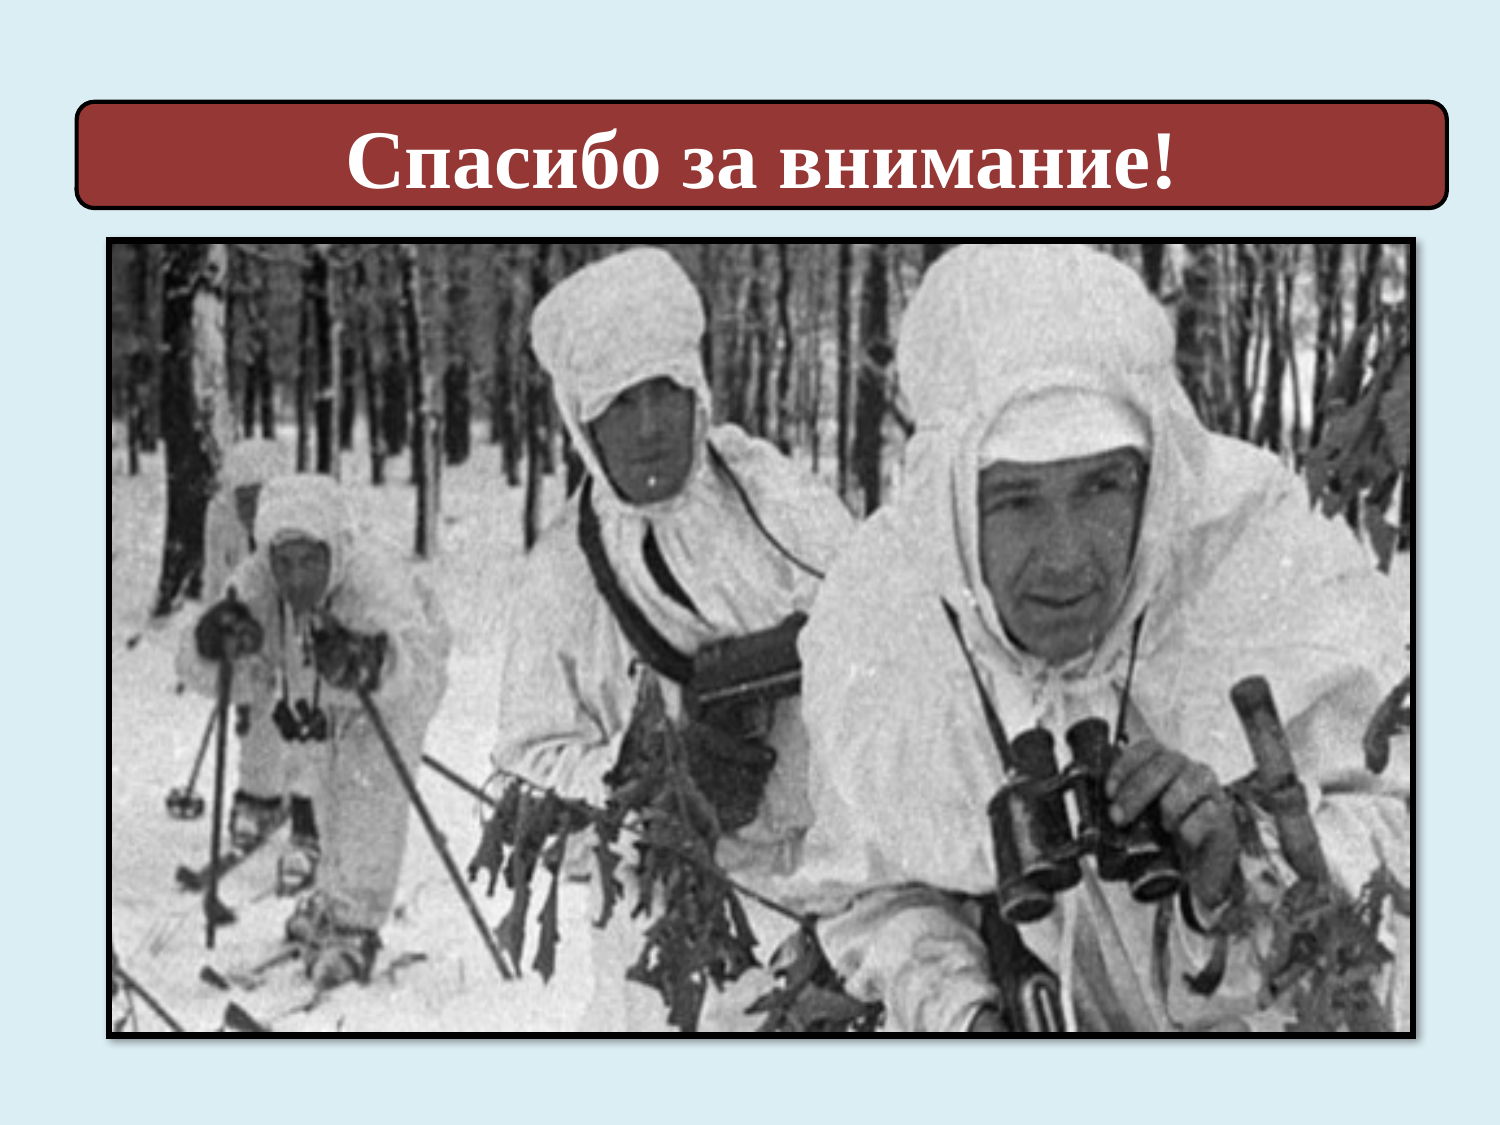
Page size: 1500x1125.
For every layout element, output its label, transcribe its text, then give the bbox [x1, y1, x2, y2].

text_box Спасибо за внимание! [74, 99, 1449, 211]
picture [111, 243, 1410, 1033]
